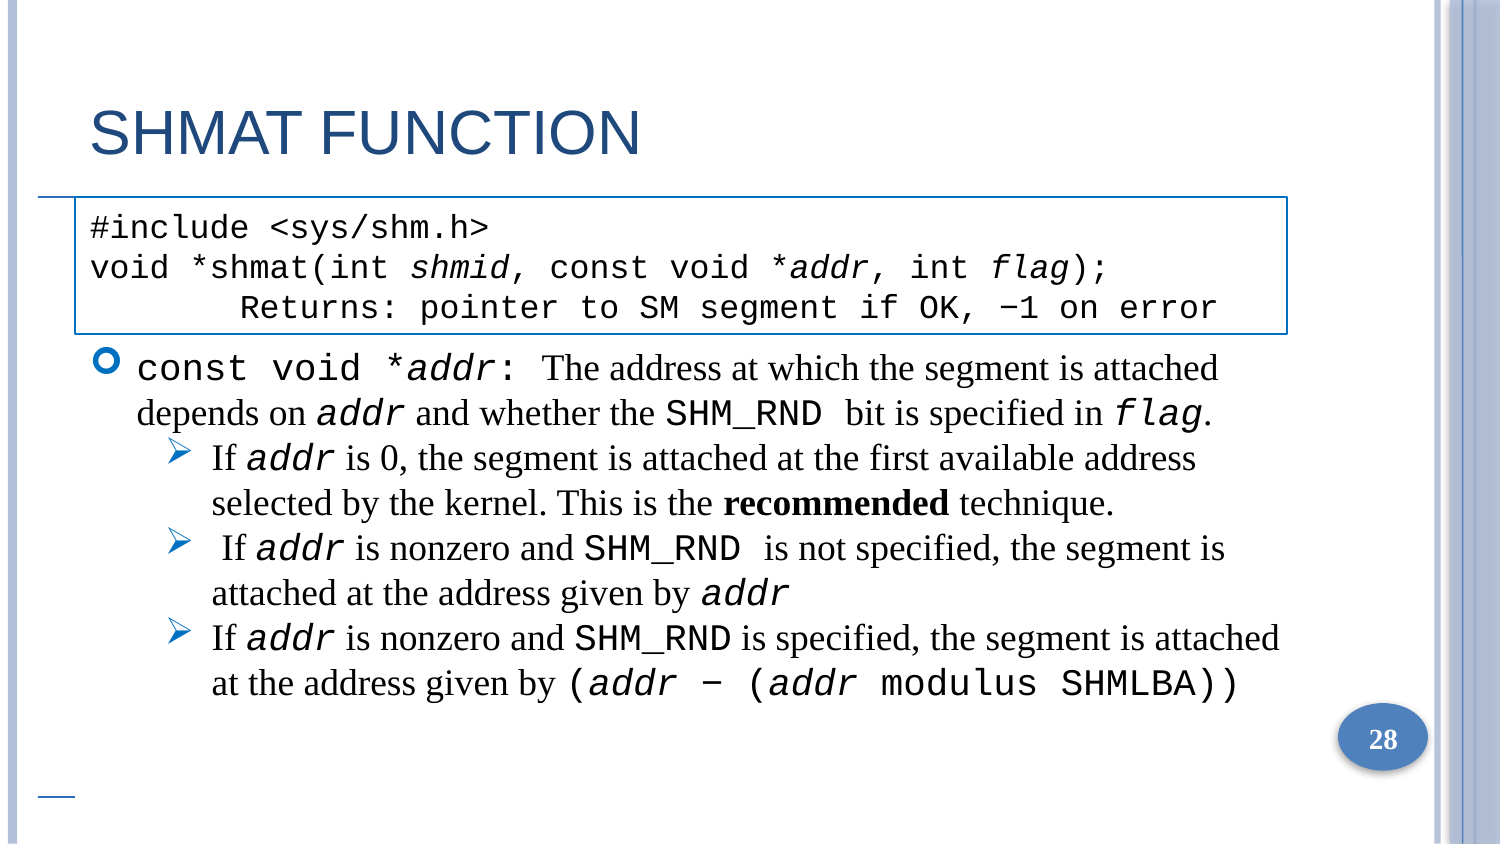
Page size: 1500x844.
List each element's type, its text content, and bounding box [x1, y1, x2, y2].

text_box #include <sys/shm.h> void *shmat(int shmid, const void *addr, int flag); Returns: pointer to SM segment if OK, −1 on error [73, 195, 1289, 336]
slide_number 28 [1333, 705, 1434, 770]
text_box const void *addr: The address at which the segment is attached depends on addr and whether the SHM_RND bit is specified in flag. If addr is 0, the segment is attached at the first available address selected by the kernel. This is the recommended technique. If addr is nonzero and SHM_RND is not specified, the segment is attached at the address given by addr If addr is nonzero and SHM_RND is specified, the segment is attached at the address given by (addr − (addr modulus SHMLBA)) [75, 335, 1300, 756]
title SHMAT Function [75, 33, 1300, 175]
